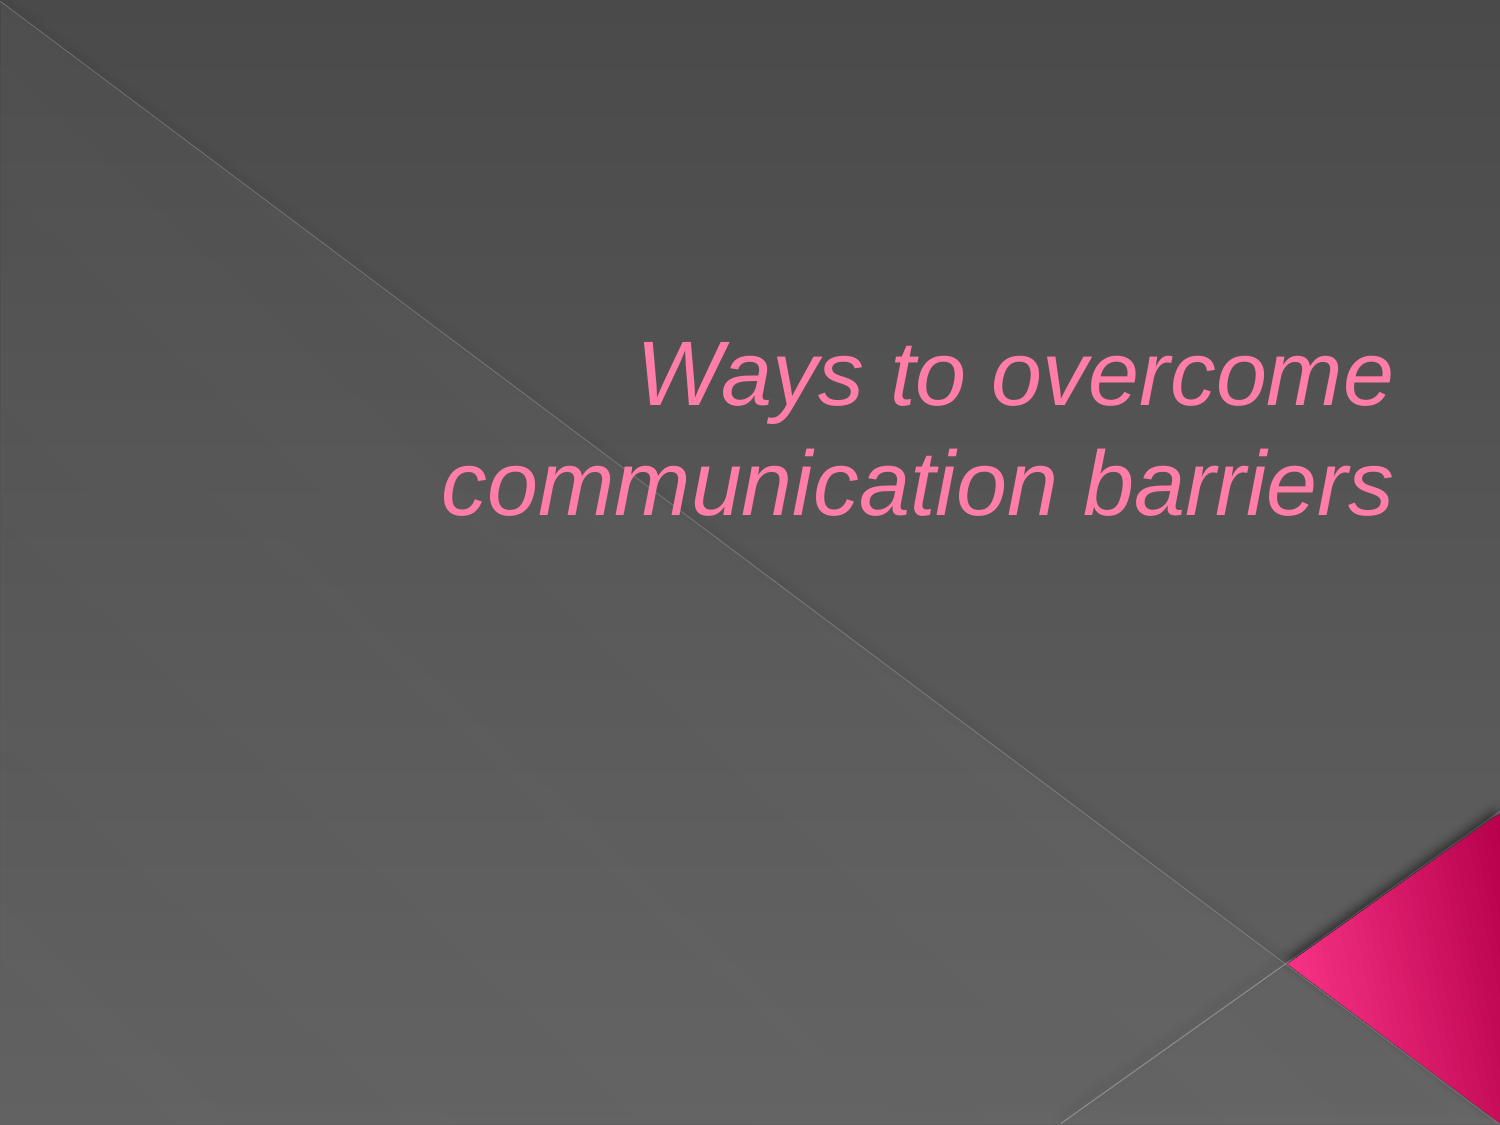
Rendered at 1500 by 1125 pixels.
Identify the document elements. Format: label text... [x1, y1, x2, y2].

title Ways to overcome communication barriers [87, 299, 1411, 542]
